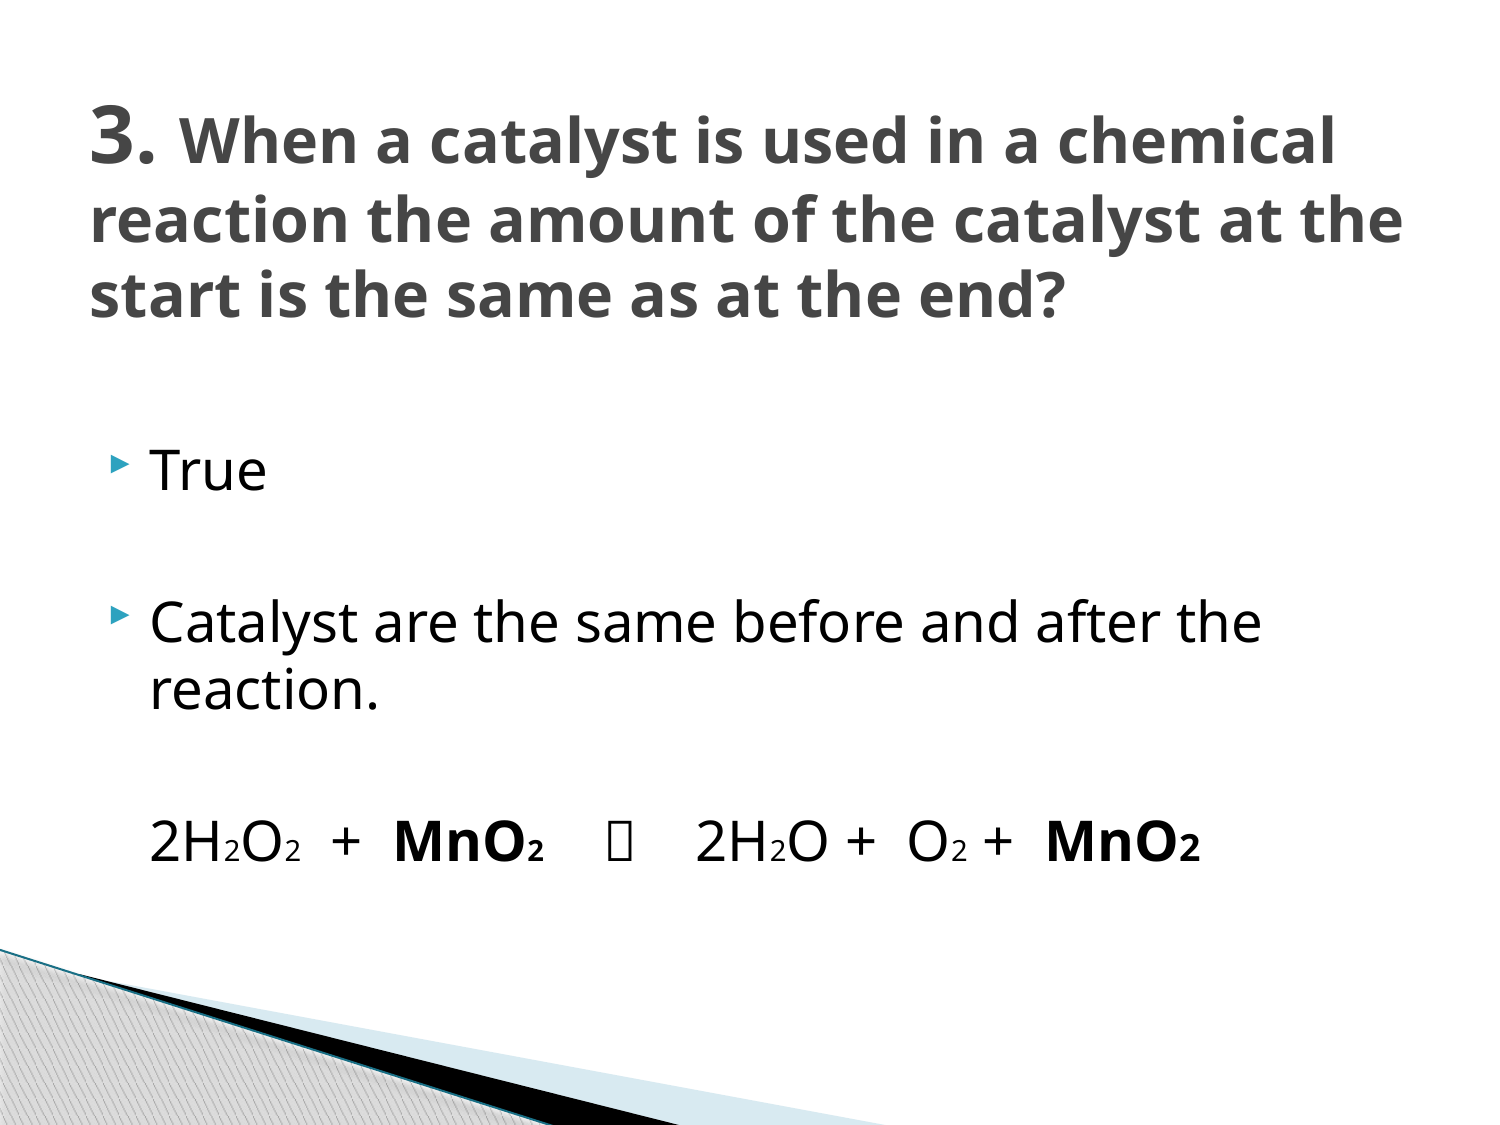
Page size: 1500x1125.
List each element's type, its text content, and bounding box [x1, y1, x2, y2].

title 3. When a catalyst is used in a chemical reaction the amount of the catalyst at the start is the same as at the end? [75, 45, 1425, 369]
list True Catalyst are the same before and after the reaction. 2H2O2 + MnO2  2H2O + O2 + MnO2 [75, 426, 1425, 986]
